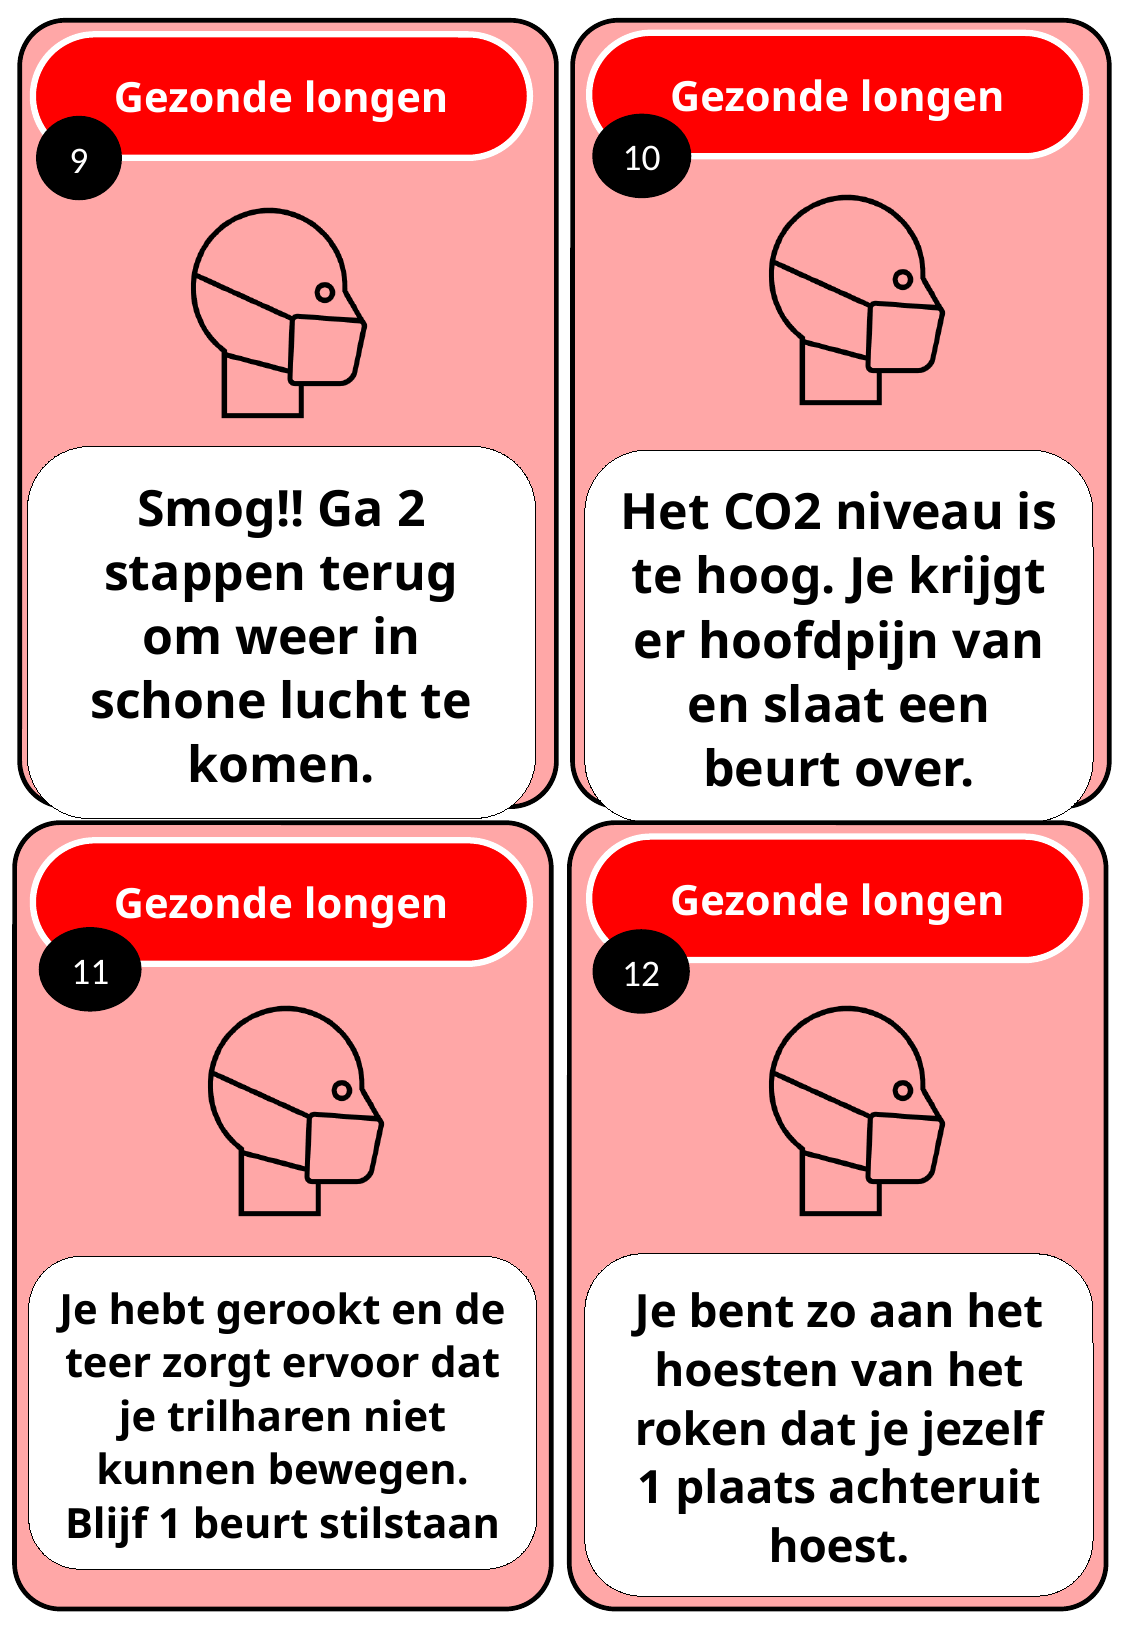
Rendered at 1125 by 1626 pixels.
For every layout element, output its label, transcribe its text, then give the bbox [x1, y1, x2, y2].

text_box Smog!! Ga 2 stappen terug om weer in schone lucht te komen. [27, 446, 536, 819]
text_box [571, 19, 1111, 807]
text_box Gezonde longen [588, 835, 1088, 962]
text_box 12 [592, 929, 690, 1014]
picture [727, 180, 977, 430]
picture [727, 991, 977, 1241]
text_box Gezonde longen [588, 31, 1088, 158]
picture [166, 991, 416, 1241]
text_box 9 [36, 115, 122, 201]
text_box [18, 19, 558, 808]
text_box [13, 821, 553, 1611]
text_box 10 [592, 113, 692, 199]
text_box Gezonde longen [31, 33, 531, 159]
text_box Het CO2 niveau is te hoog. Je krijgt er hoofdpijn van en slaat een beurt over. [584, 450, 1094, 821]
text_box 11 [38, 927, 142, 1012]
text_box Gezonde longen [31, 839, 531, 965]
picture [149, 193, 399, 443]
text_box Je bent zo aan het hoesten van het roken dat je jezelf 1 plaats achteruit hoest. [584, 1253, 1094, 1597]
text_box Je hebt gerookt en de teer zorgt ervoor dat je trilharen niet kunnen bewegen. Blijf 1 beurt stilstaan [28, 1256, 537, 1570]
text_box [568, 821, 1108, 1611]
